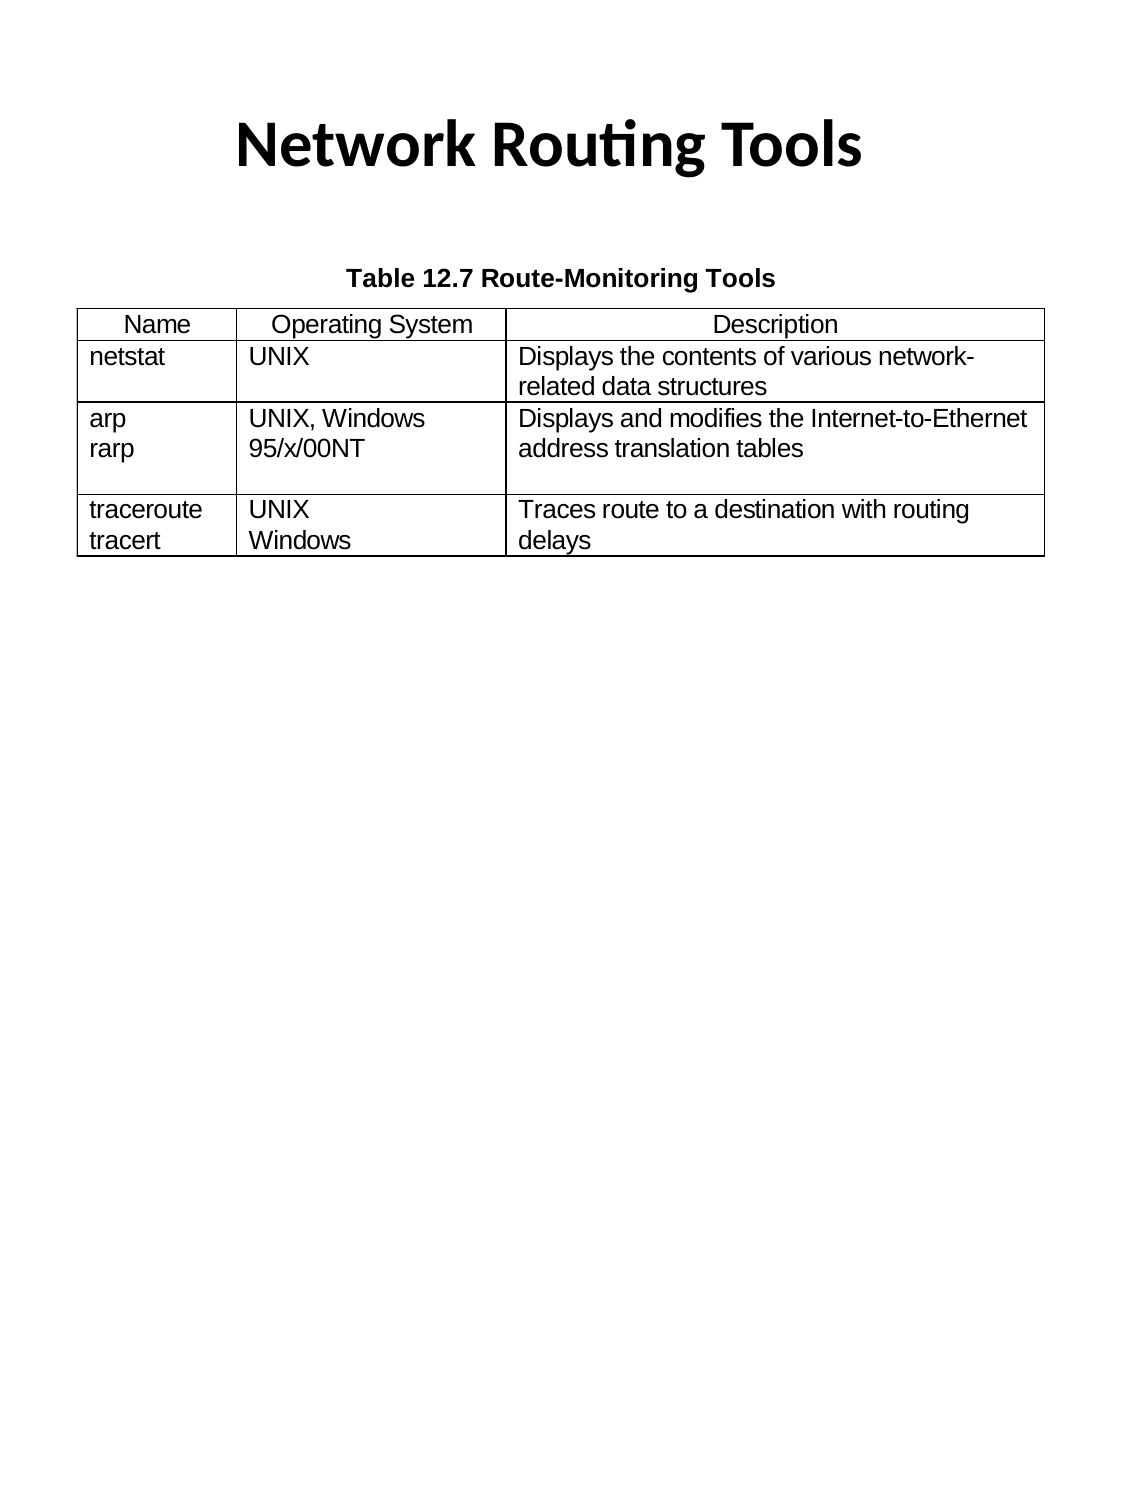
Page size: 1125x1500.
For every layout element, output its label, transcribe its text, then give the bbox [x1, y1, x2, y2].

title Network Routing Tools [87, 92, 1013, 251]
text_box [76, 251, 1046, 588]
